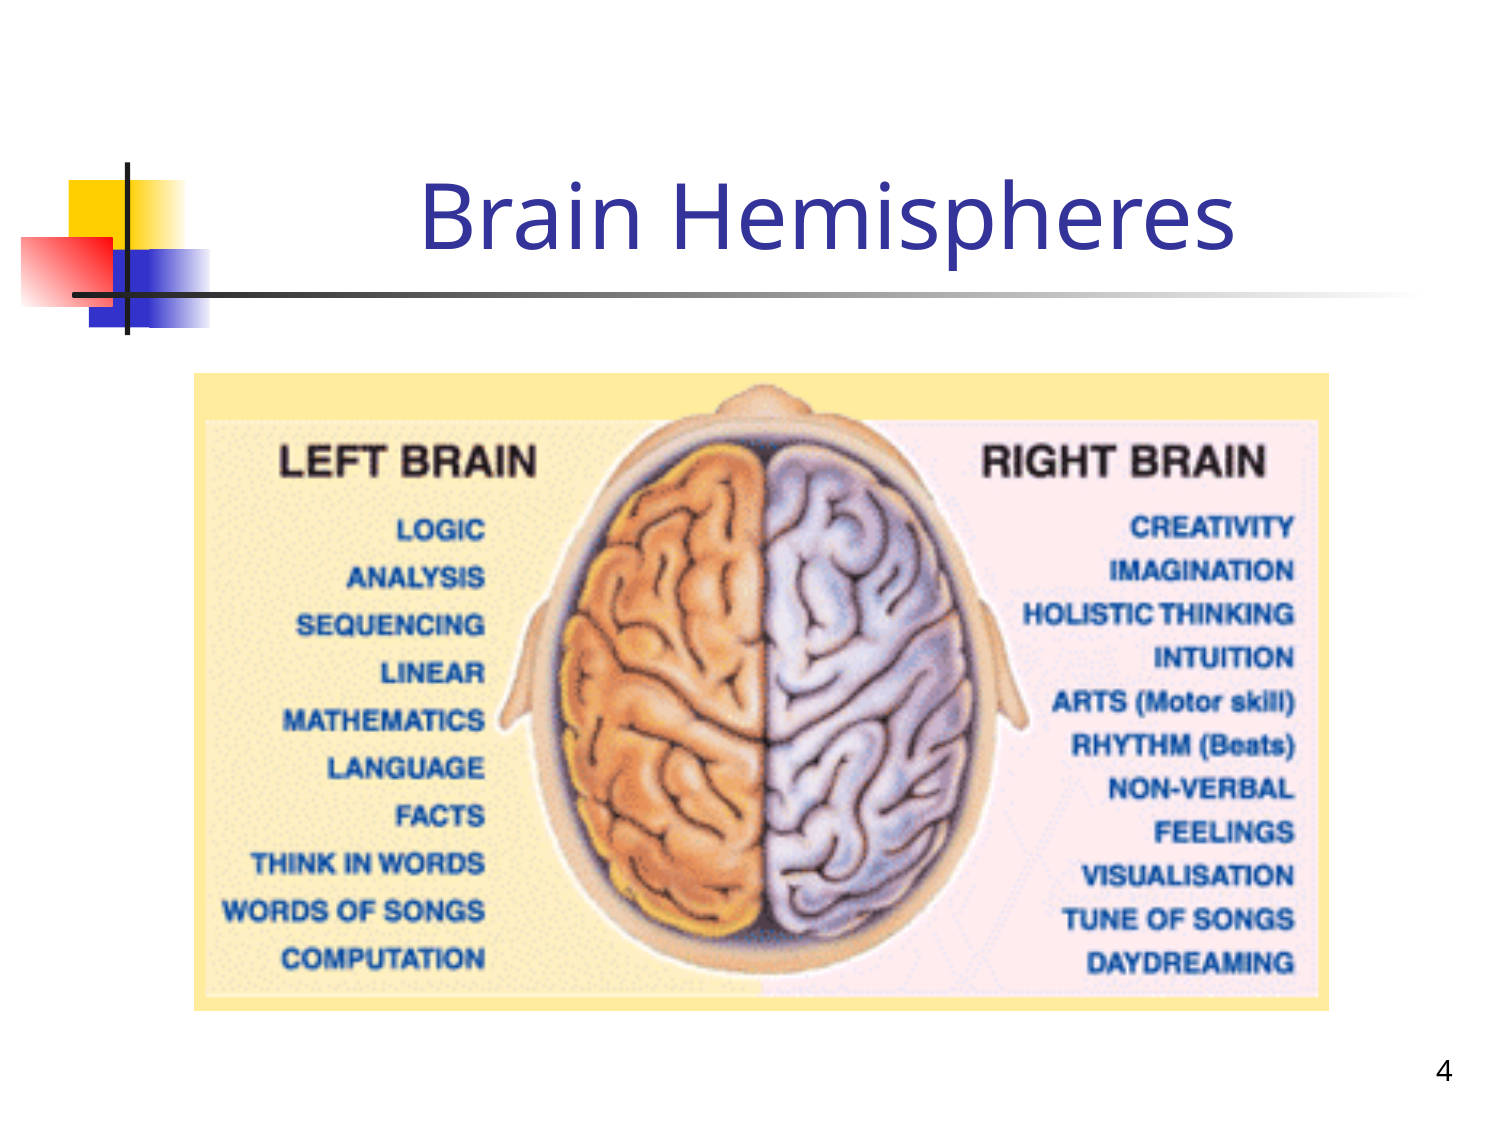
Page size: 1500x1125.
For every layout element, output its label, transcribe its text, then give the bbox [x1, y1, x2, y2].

title Brain Hemispheres [188, 35, 1468, 275]
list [194, 373, 1329, 1012]
slide_number 4 [1155, 1024, 1468, 1100]
